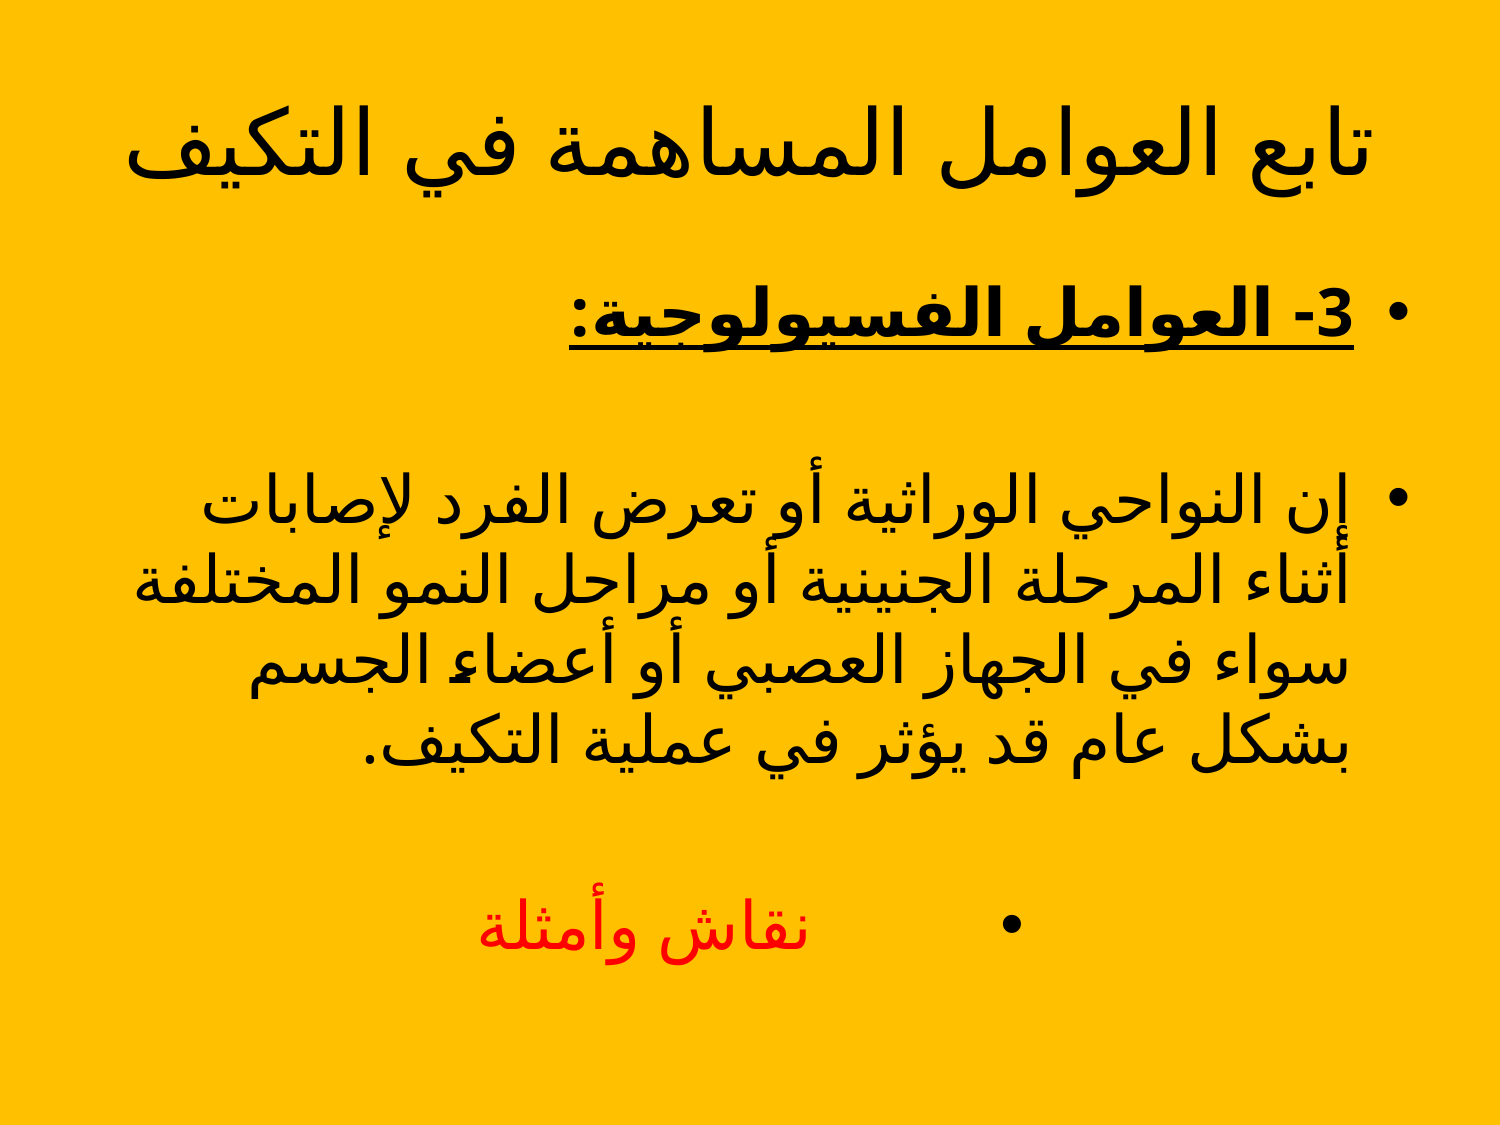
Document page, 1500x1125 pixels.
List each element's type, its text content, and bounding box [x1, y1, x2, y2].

title تابع العوامل المساهمة في التكيف [75, 45, 1425, 233]
list 3- العوامل الفسيولوجية: إن النواحي الوراثية أو تعرض الفرد لإصابات أثناء المرحلة الجنينية أو مراحل النمو المختلفة سواء في الجهاز العصبي أو أعضاء الجسم بشكل عام قد يؤثر في عملية التكيف. نقاش وأمثلة [75, 262, 1425, 1005]
